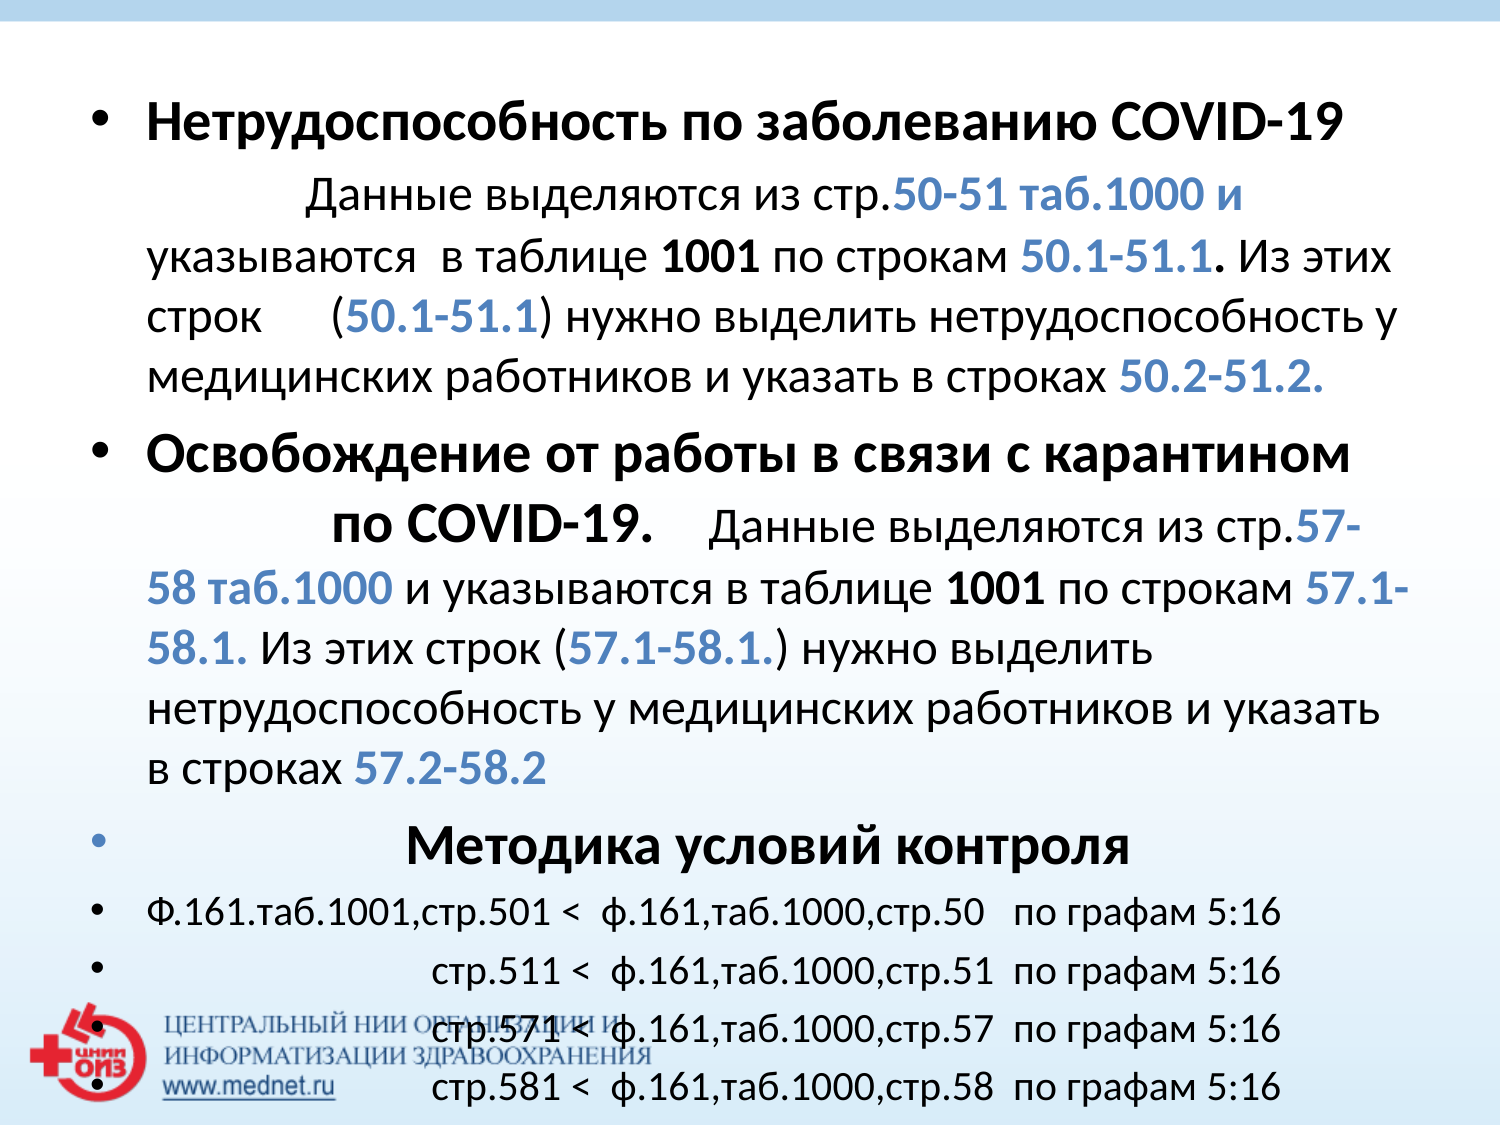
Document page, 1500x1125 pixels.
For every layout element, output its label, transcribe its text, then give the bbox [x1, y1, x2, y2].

list Нетрудоспособность по заболеванию COVID-19 Данные выделяются из стр.50-51 таб.1000 и указываются в таблице 1001 по строкам 50.1-51.1. Из этих строк (50.1-51.1) нужно выделить нетрудоспособность у медицинских работников и указать в строках 50.2-51.2. Освобождение от работы в связи с карантином по COVID-19. Данные выделяются из стр.57-58 таб.1000 и указываются в таблице 1001 по строкам 57.1-58.1. Из этих строк (57.1-58.1.) нужно выделить нетрудоспособность у медицинских работников и указать в строках 57.2-58.2 Методика условий контроля Ф.161.таб.1001,стр.501 < ф.161,таб.1000,стр.50 по графам 5:16 стр.511 < ф.161,таб.1000,стр.51 по графам 5:16 стр.571 < ф.161,таб.1000,стр.57 по графам 5:16 стр.581 < ф.161,таб.1000,стр.58 по графам 5:16 [75, 75, 1425, 963]
picture [0, 0, 1500, 1125]
